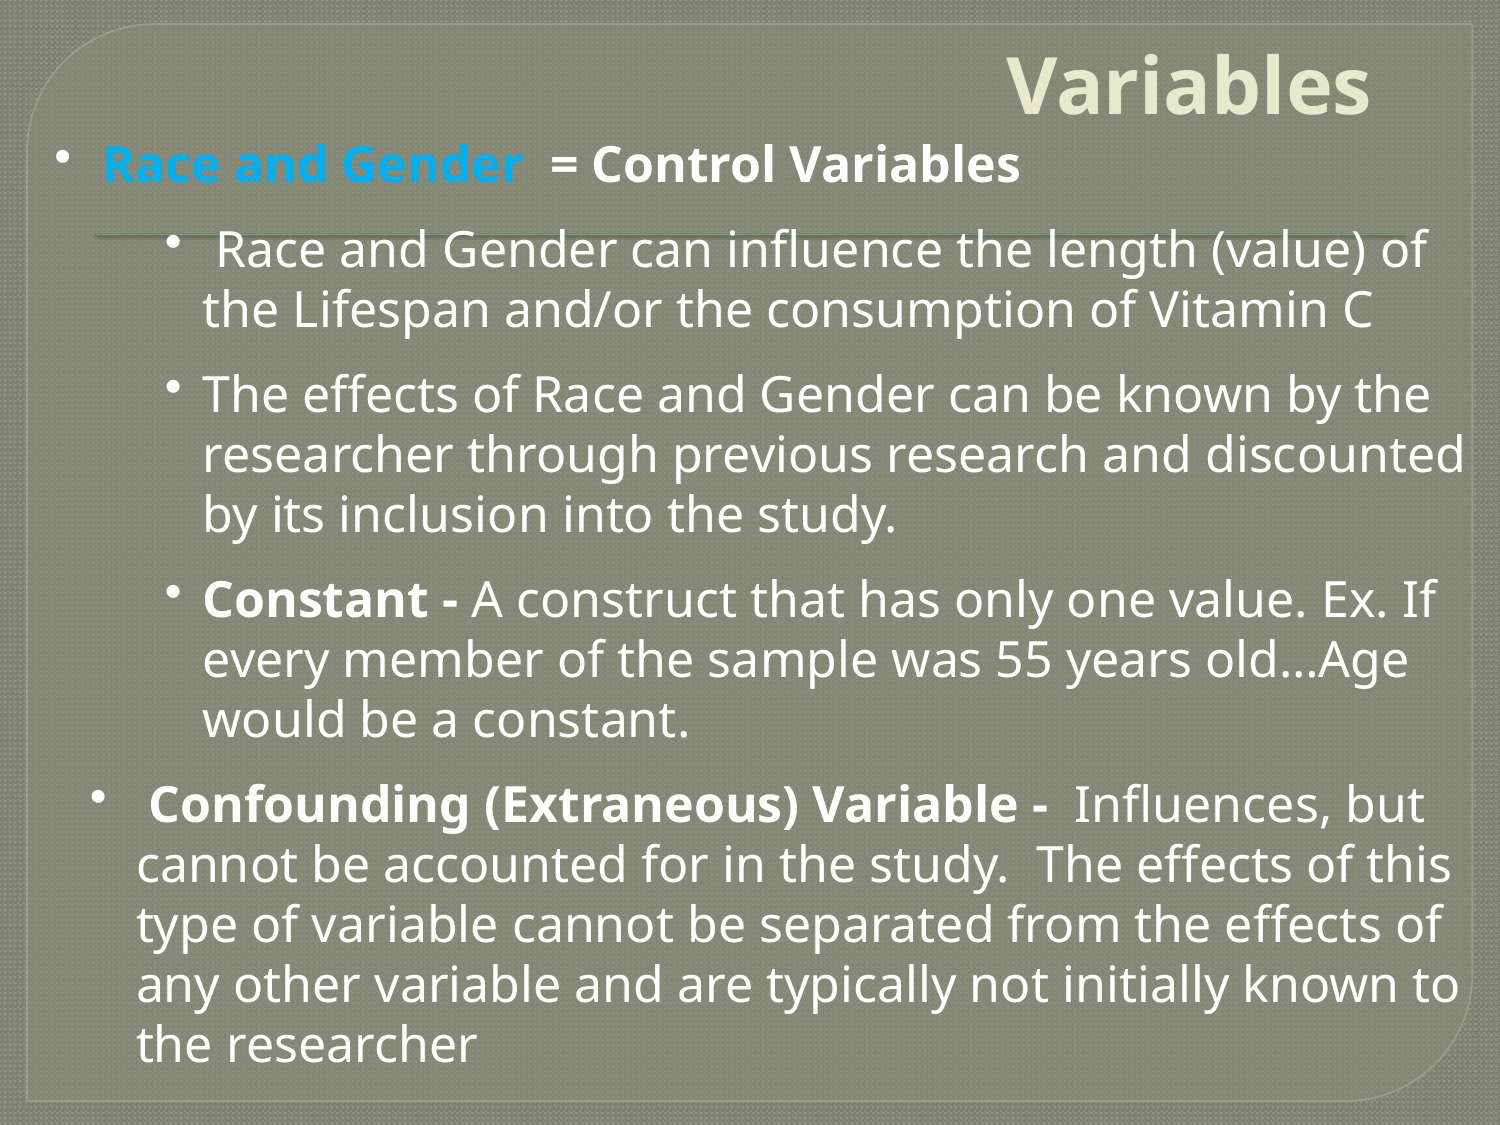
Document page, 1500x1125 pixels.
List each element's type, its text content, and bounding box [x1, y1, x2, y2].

text_box Race and Gender = Control Variables Race and Gender can influence the length (value) of the Lifespan and/or the consumption of Vitamin C The effects of Race and Gender can be known by the researcher through previous research and discounted by its inclusion into the study. Constant - A construct that has only one value. Ex. If every member of the sample was 55 years old…Age would be a constant. Confounding (Extraneous) Variable - Influences, but cannot be accounted for in the study. The effects of this type of variable cannot be separated from the effects of any other variable and are typically not initially known to the researcher [0, 124, 1500, 1080]
title Variables [112, 24, 1388, 124]
